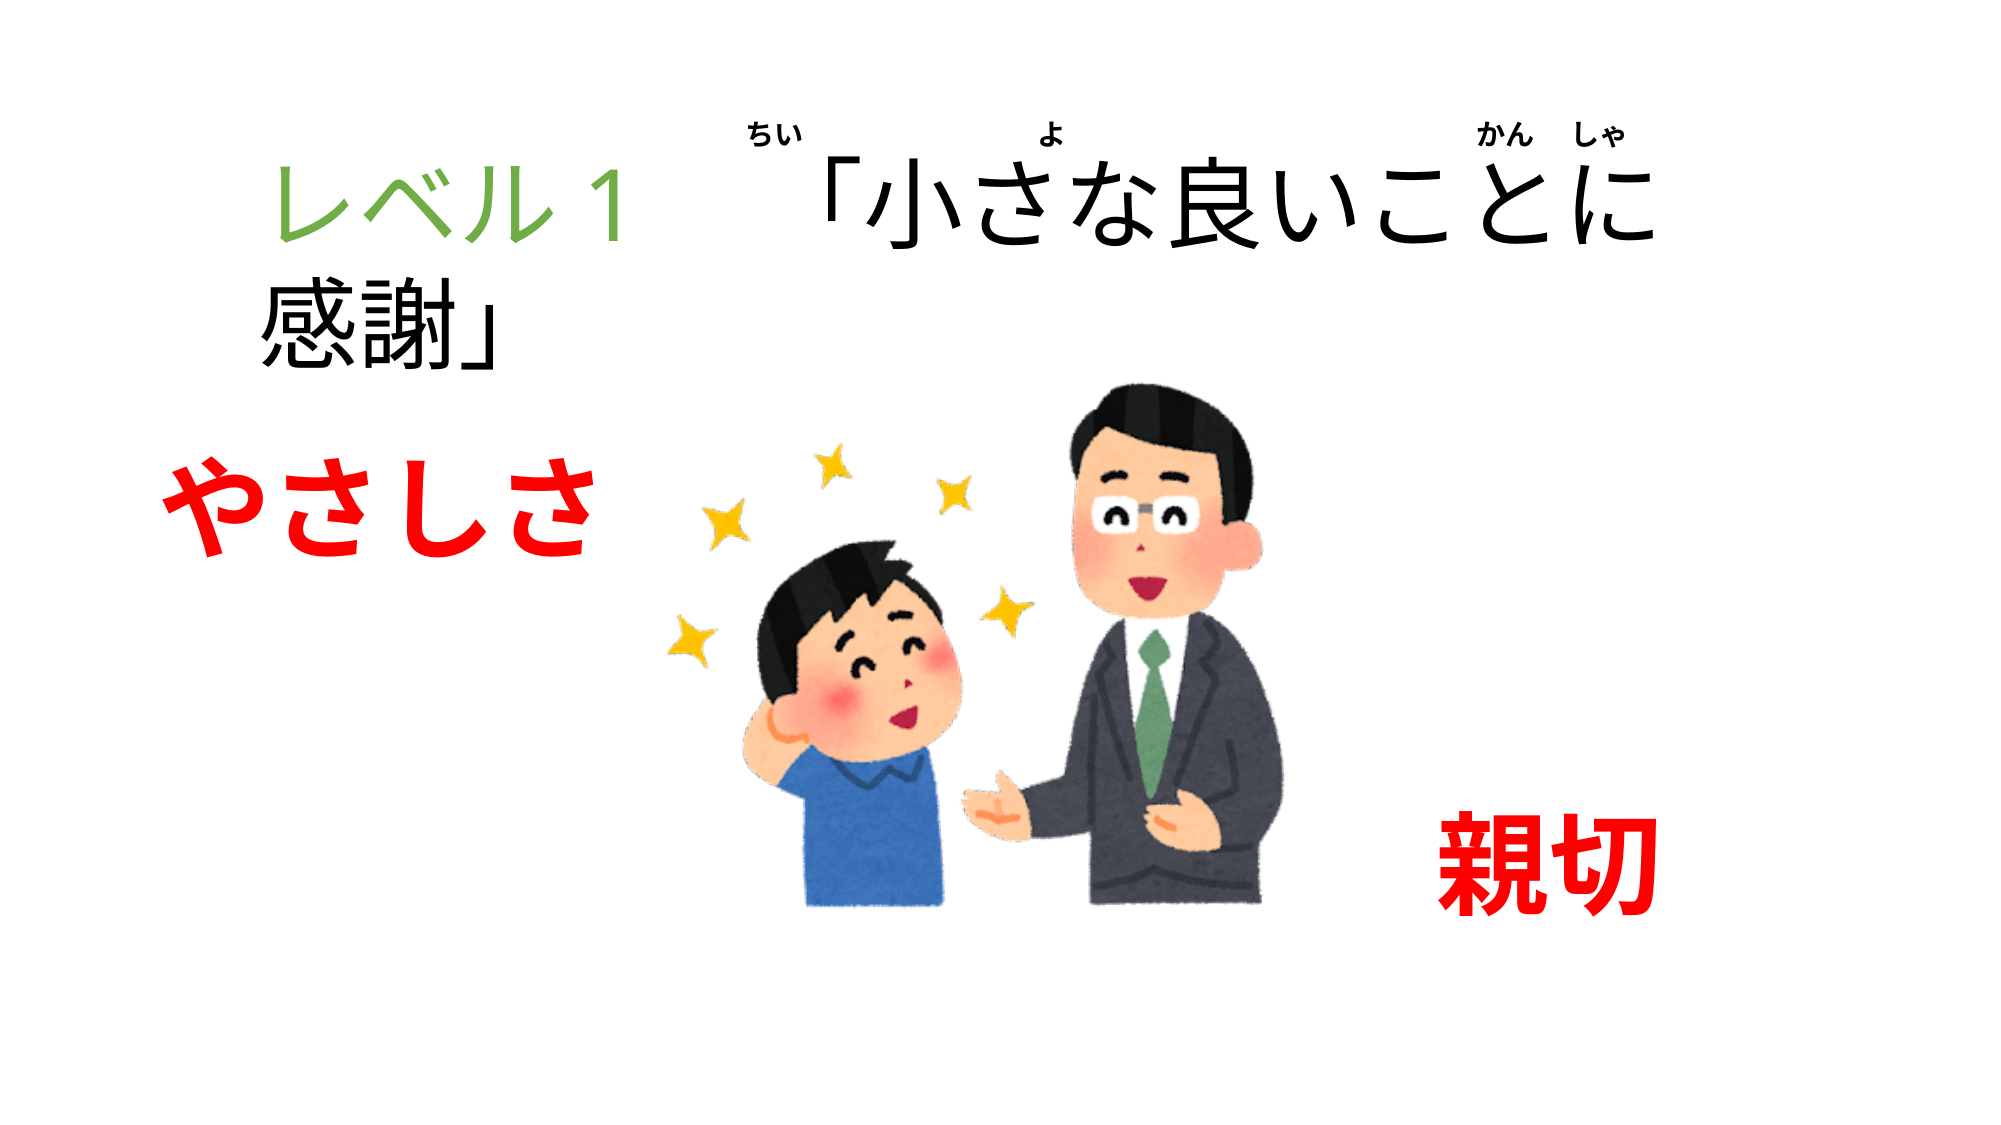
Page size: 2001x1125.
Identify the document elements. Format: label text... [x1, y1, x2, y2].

text_box ちい よ かん しゃ [730, 109, 1689, 159]
text_box レベル1 「小さな良いことに感謝」 [244, 134, 1756, 389]
picture [644, 342, 1323, 939]
text_box やさしさ [70, 430, 644, 581]
text_box 親切 [1394, 786, 1704, 937]
